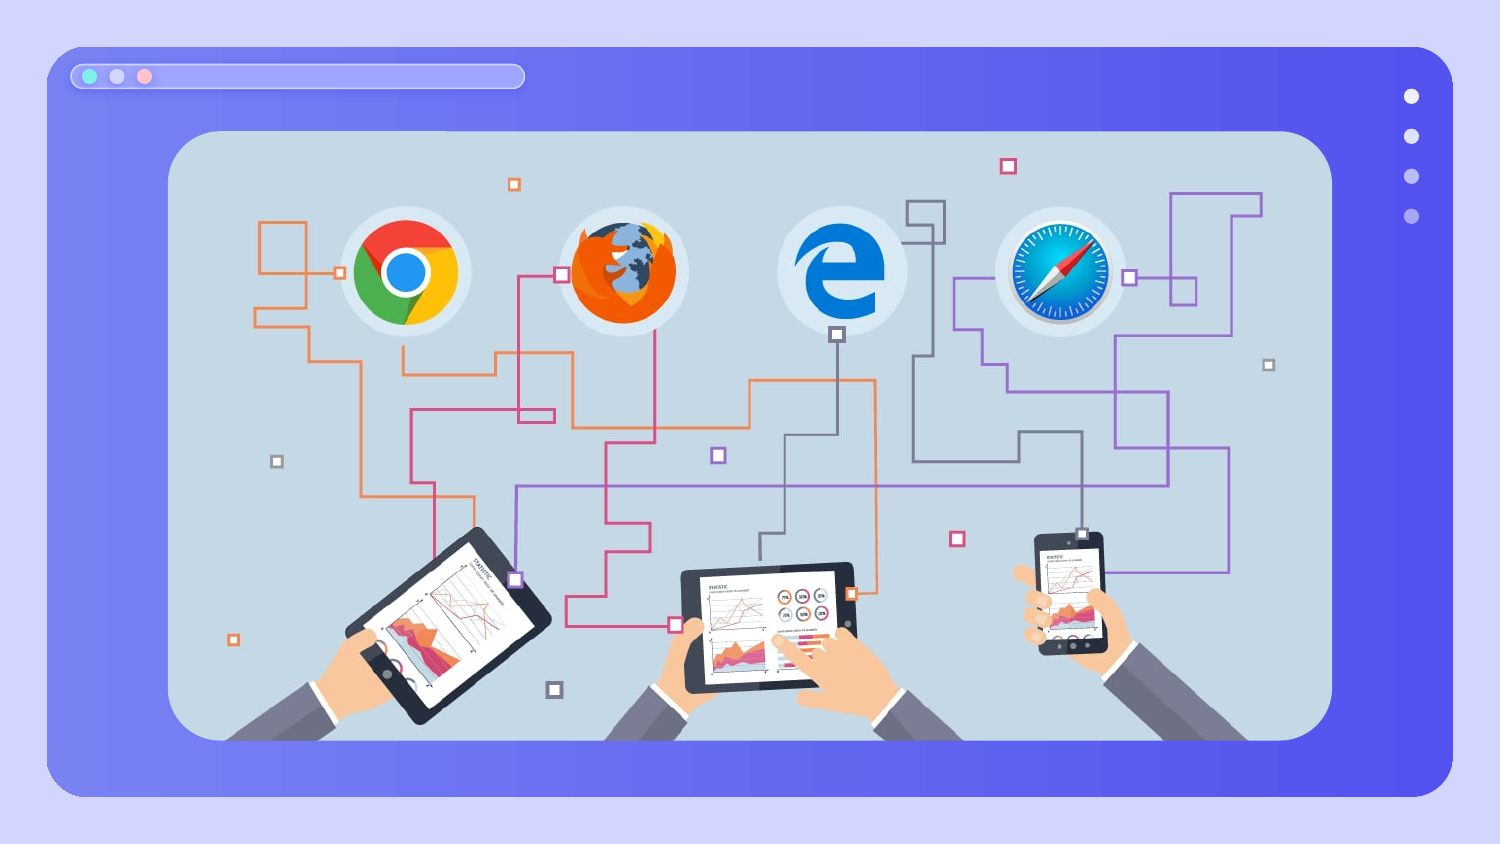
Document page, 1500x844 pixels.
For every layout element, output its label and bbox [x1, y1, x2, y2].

picture [167, 131, 1333, 741]
